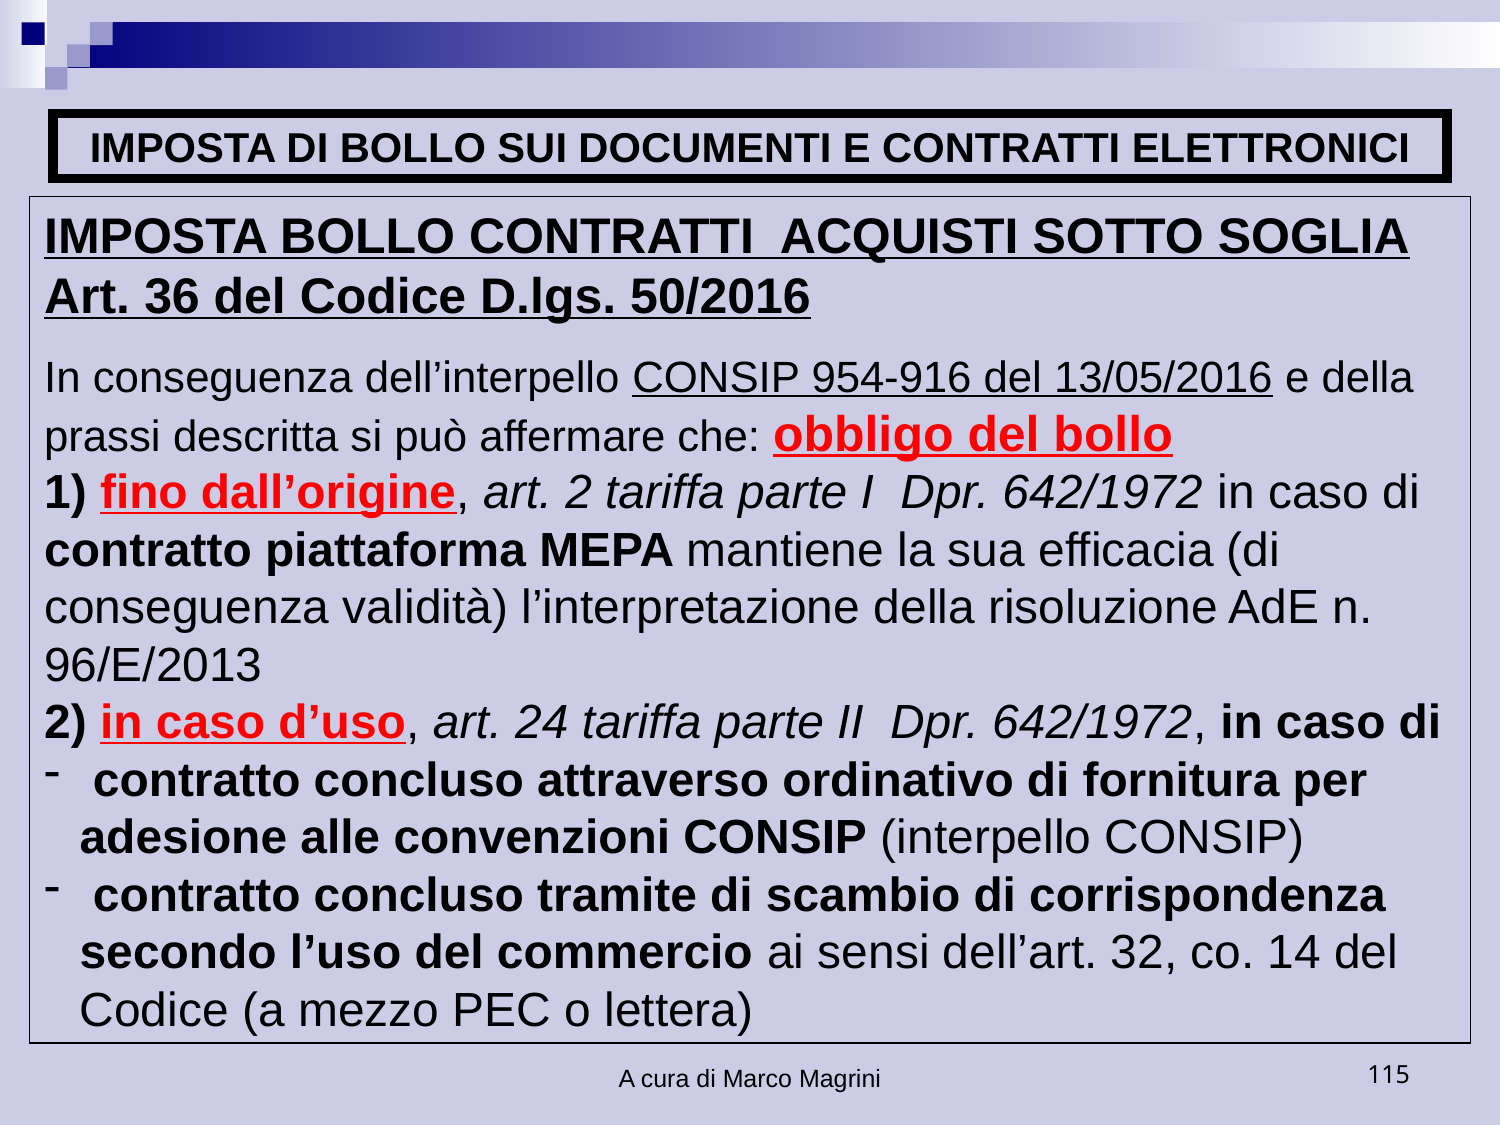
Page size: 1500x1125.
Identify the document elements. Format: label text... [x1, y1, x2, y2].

slide_number 115 [1074, 1025, 1425, 1100]
footer A cura di Marco Magrini [512, 1025, 988, 1100]
text_box IMPOSTA DI BOLLO SUI DOCUMENTI E CONTRATTI ELETTRONICI [53, 113, 1447, 179]
text_box IMPOSTA BOLLO CONTRATTI ACQUISTI SOTTO SOGLIA Art. 36 del Codice D.lgs. 50/2016 In conseguenza dell’interpello CONSIP 954-916 del 13/05/2016 e della prassi descritta si può affermare che: obbligo del bollo 1) fino dall’origine, art. 2 tariffa parte I Dpr. 642/1972 in caso di contratto piattaforma MEPA mantiene la sua efficacia (di conseguenza validità) l’interpretazione della risoluzione AdE n. 96/E/2013 2) in caso d’uso, art. 24 tariffa parte II Dpr. 642/1972, in caso di contratto concluso attraverso ordinativo di fornitura per adesione alle convenzioni CONSIP (interpello CONSIP) contratto concluso tramite di scambio di corrispondenza secondo l’uso del commercio ai sensi dell’art. 32, co. 14 del Codice (a mezzo PEC o lettera) [29, 196, 1471, 1044]
